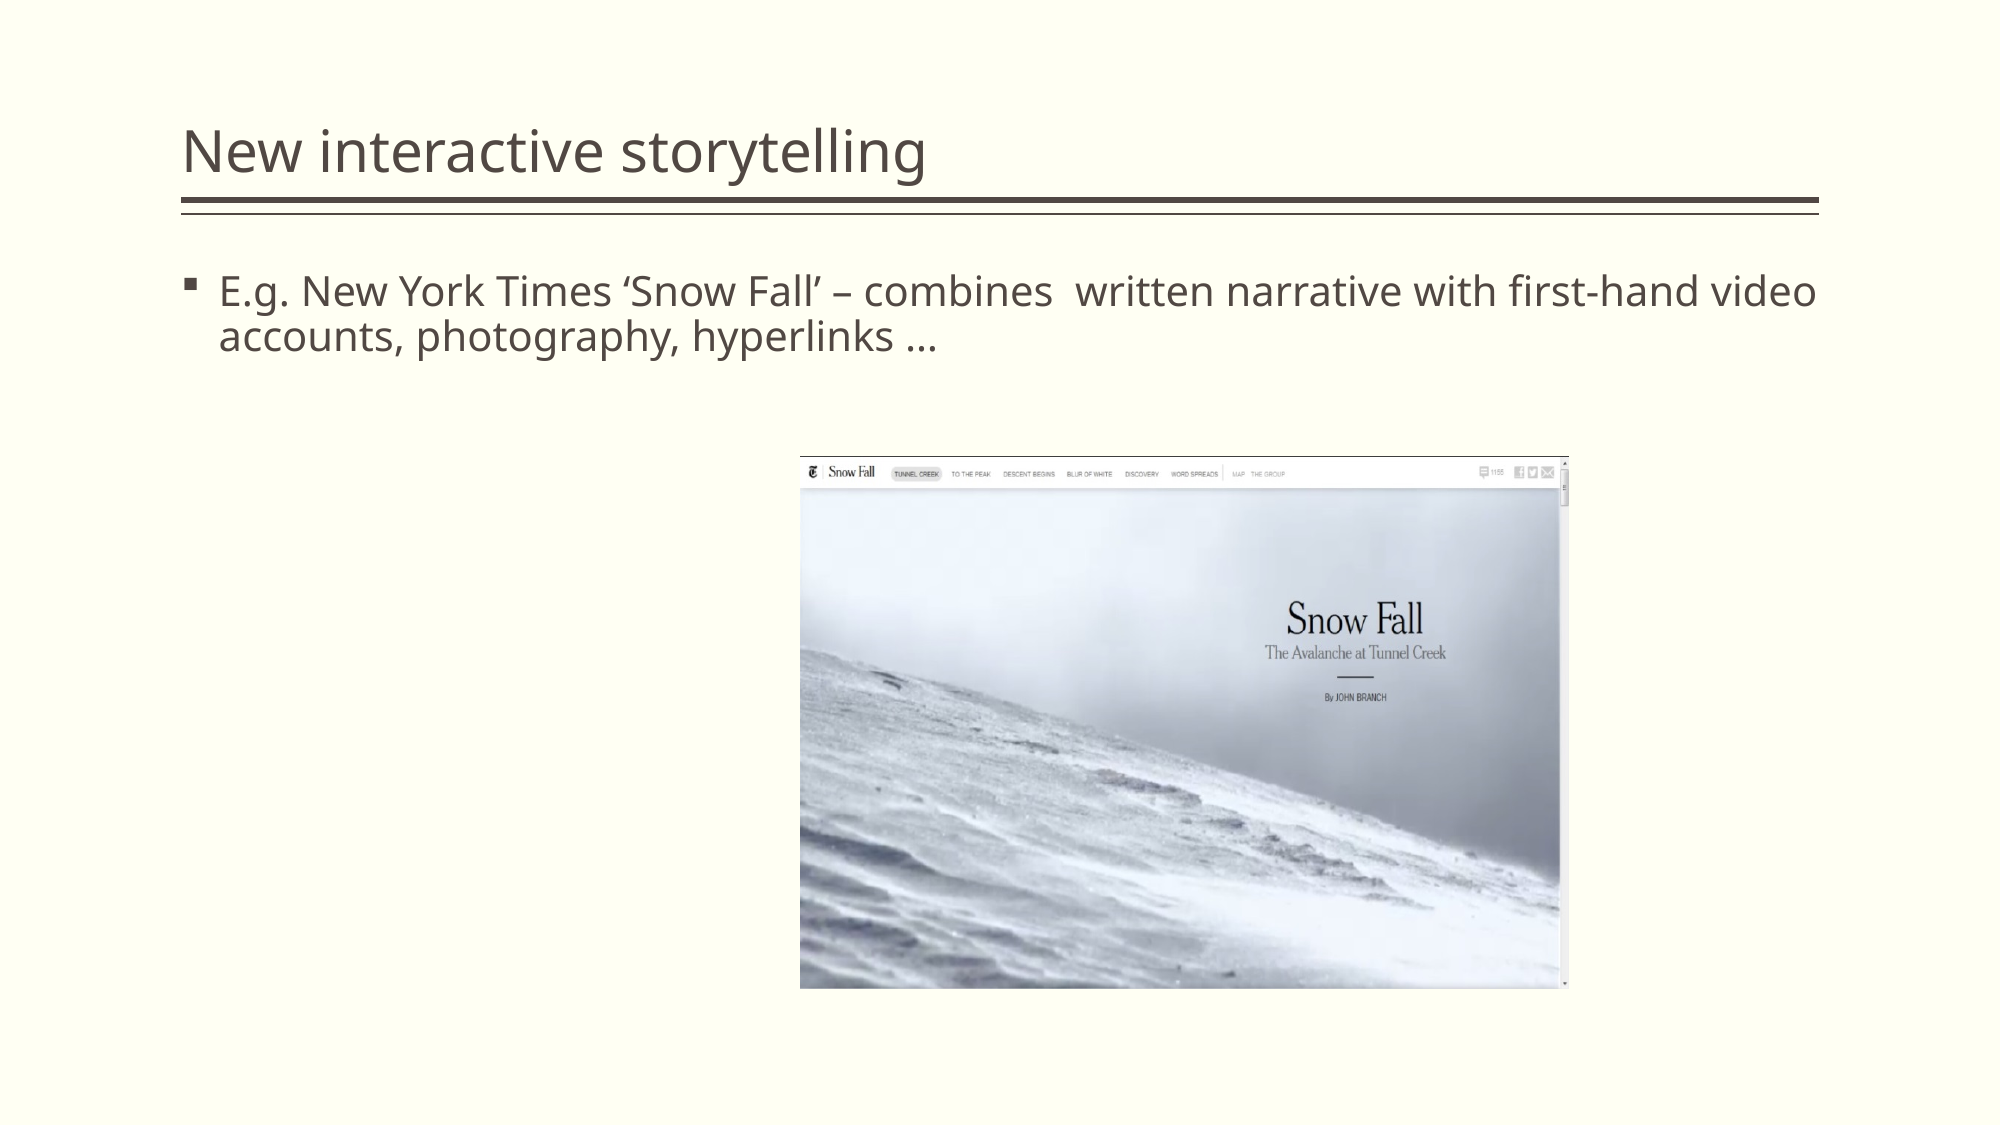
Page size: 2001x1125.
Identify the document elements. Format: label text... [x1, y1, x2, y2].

title New interactive storytelling [181, 12, 1819, 193]
picture [800, 456, 1569, 989]
list E.g. New York Times ‘Snow Fall’ – combines written narrative with first-hand video accounts, photography, hyperlinks … [181, 262, 1819, 1013]
